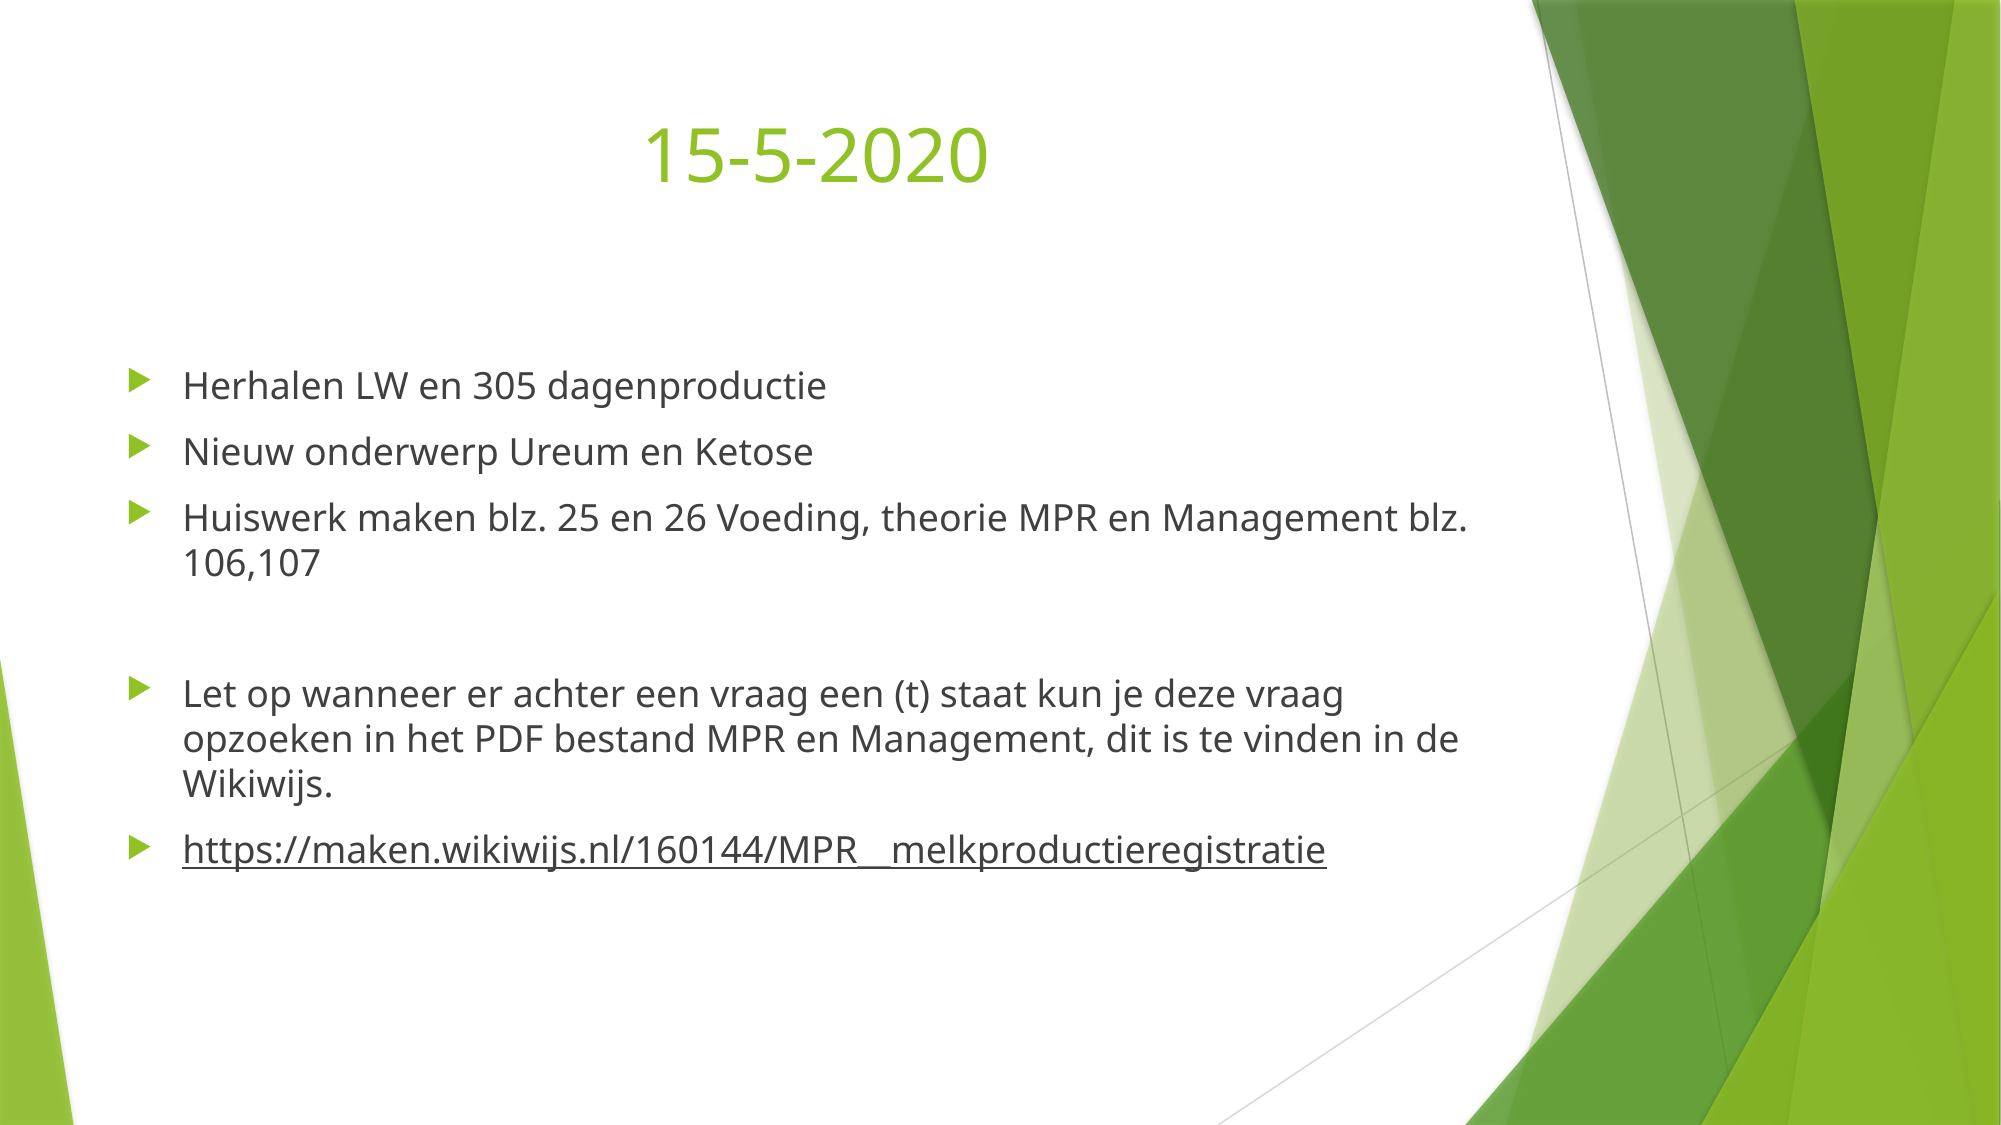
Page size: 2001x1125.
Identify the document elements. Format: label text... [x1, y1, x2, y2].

list Herhalen LW en 305 dagenproductie Nieuw onderwerp Ureum en Ketose Huiswerk maken blz. 25 en 26 Voeding, theorie MPR en Management blz. 106,107 Let op wanneer er achter een vraag een (t) staat kun je deze vraag opzoeken in het PDF bestand MPR en Management, dit is te vinden in de Wikiwijs. https://maken.wikiwijs.nl/160144/MPR__melkproductieregistratie [111, 354, 1522, 992]
title 15-5-2020 [111, 99, 1522, 317]
